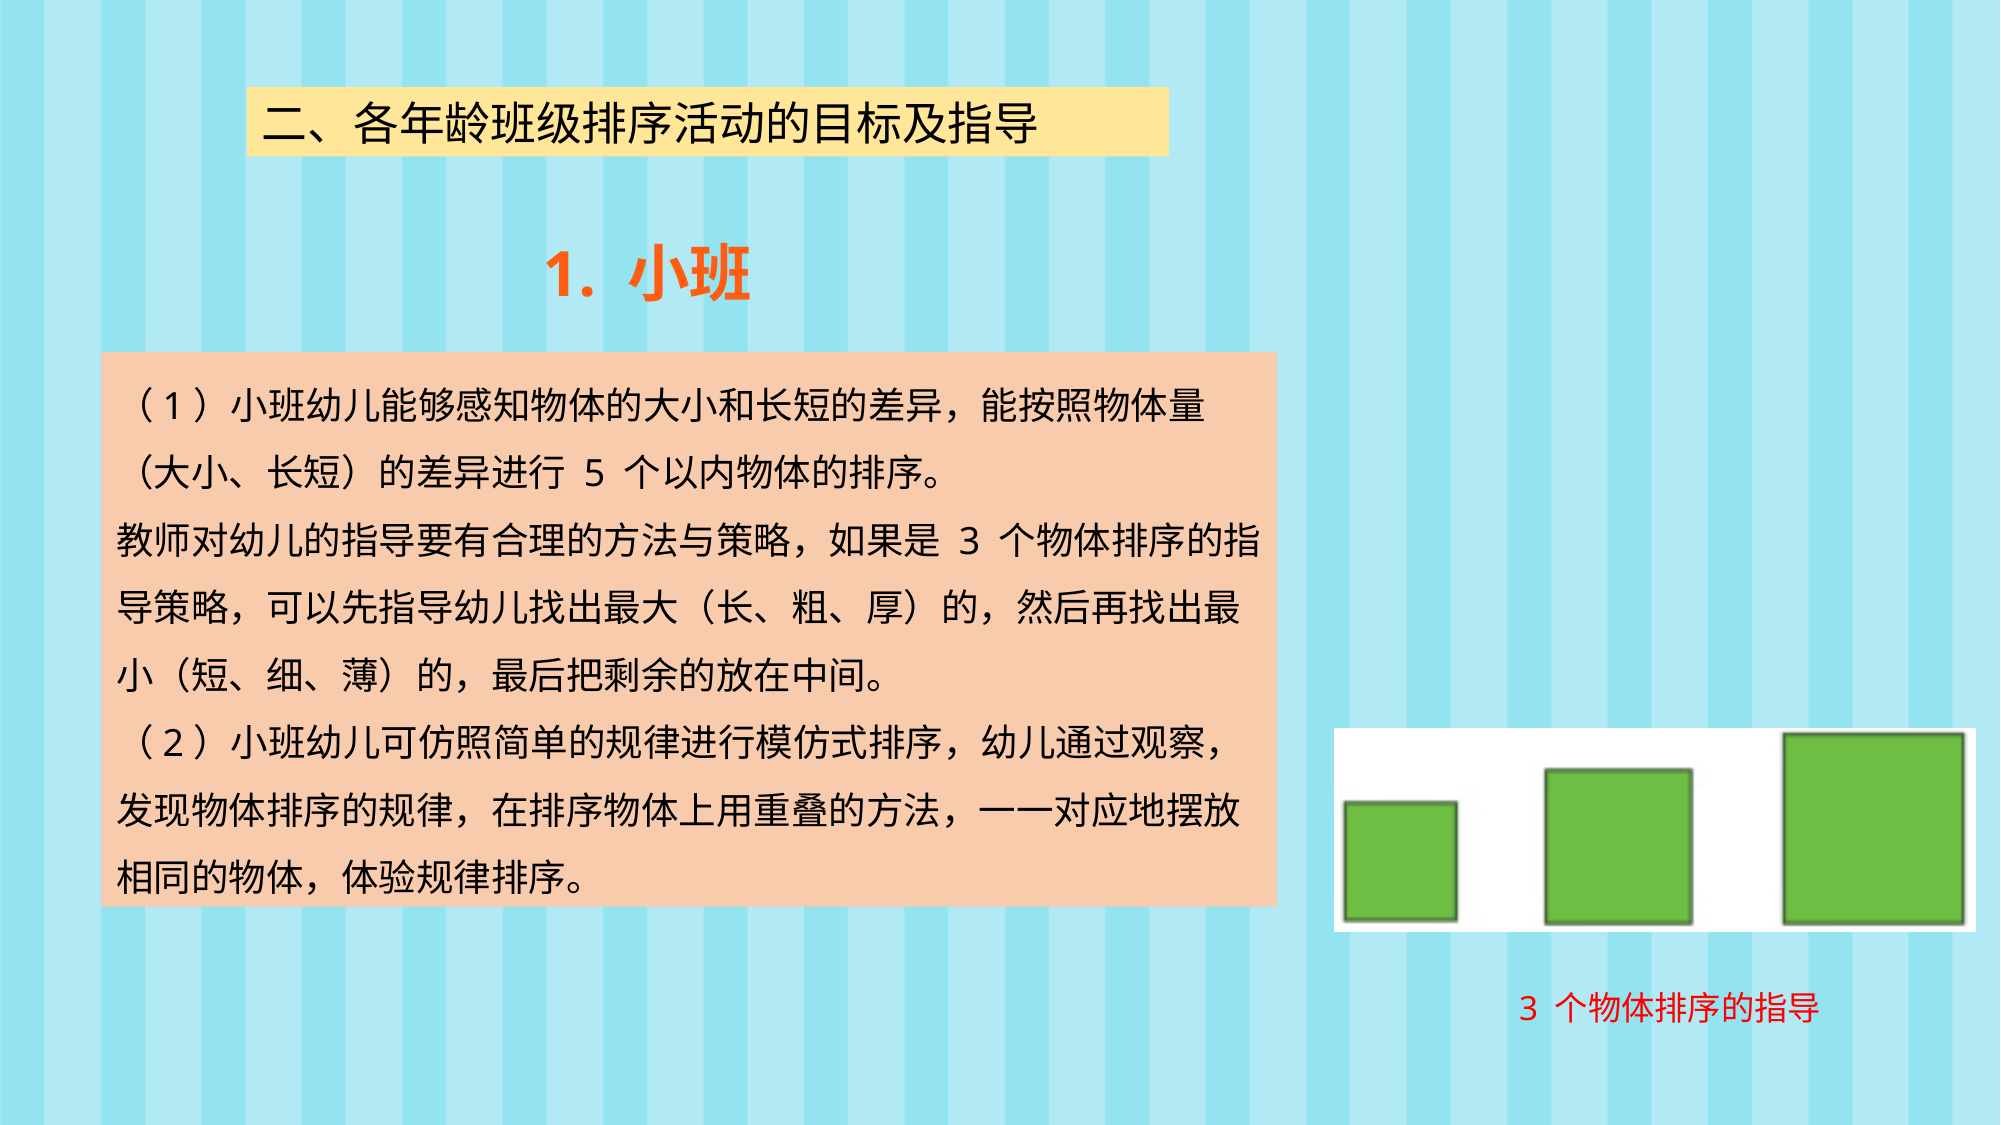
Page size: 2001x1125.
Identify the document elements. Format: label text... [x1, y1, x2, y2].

text_box 二、各年龄班级排序活动的目标及指导 [247, 86, 1170, 157]
picture [0, 0, 2000, 1125]
text_box （1）小班幼儿能够感知物体的大小和长短的差异，能按照物体量（大小、长短）的差异进行 5 个以内物体的排序。 教师对幼儿的指导要有合理的方法与策略，如果是 3 个物体排序的指导策略，可以先指导幼儿找出最大（长、粗、厚）的，然后再找出最小（短、细、薄）的，最后把剩余的放在中间。 （2）小班幼儿可仿照简单的规律进行模仿式排序，幼儿通过观察，发现物体排序的规律，在排序物体上用重叠的方法，一一对应地摆放相同的物体，体验规律排序。 [101, 351, 1278, 907]
text_box 1. 小班 [527, 226, 768, 317]
text_box 3 个物体排序的指导 [1499, 979, 1849, 1035]
